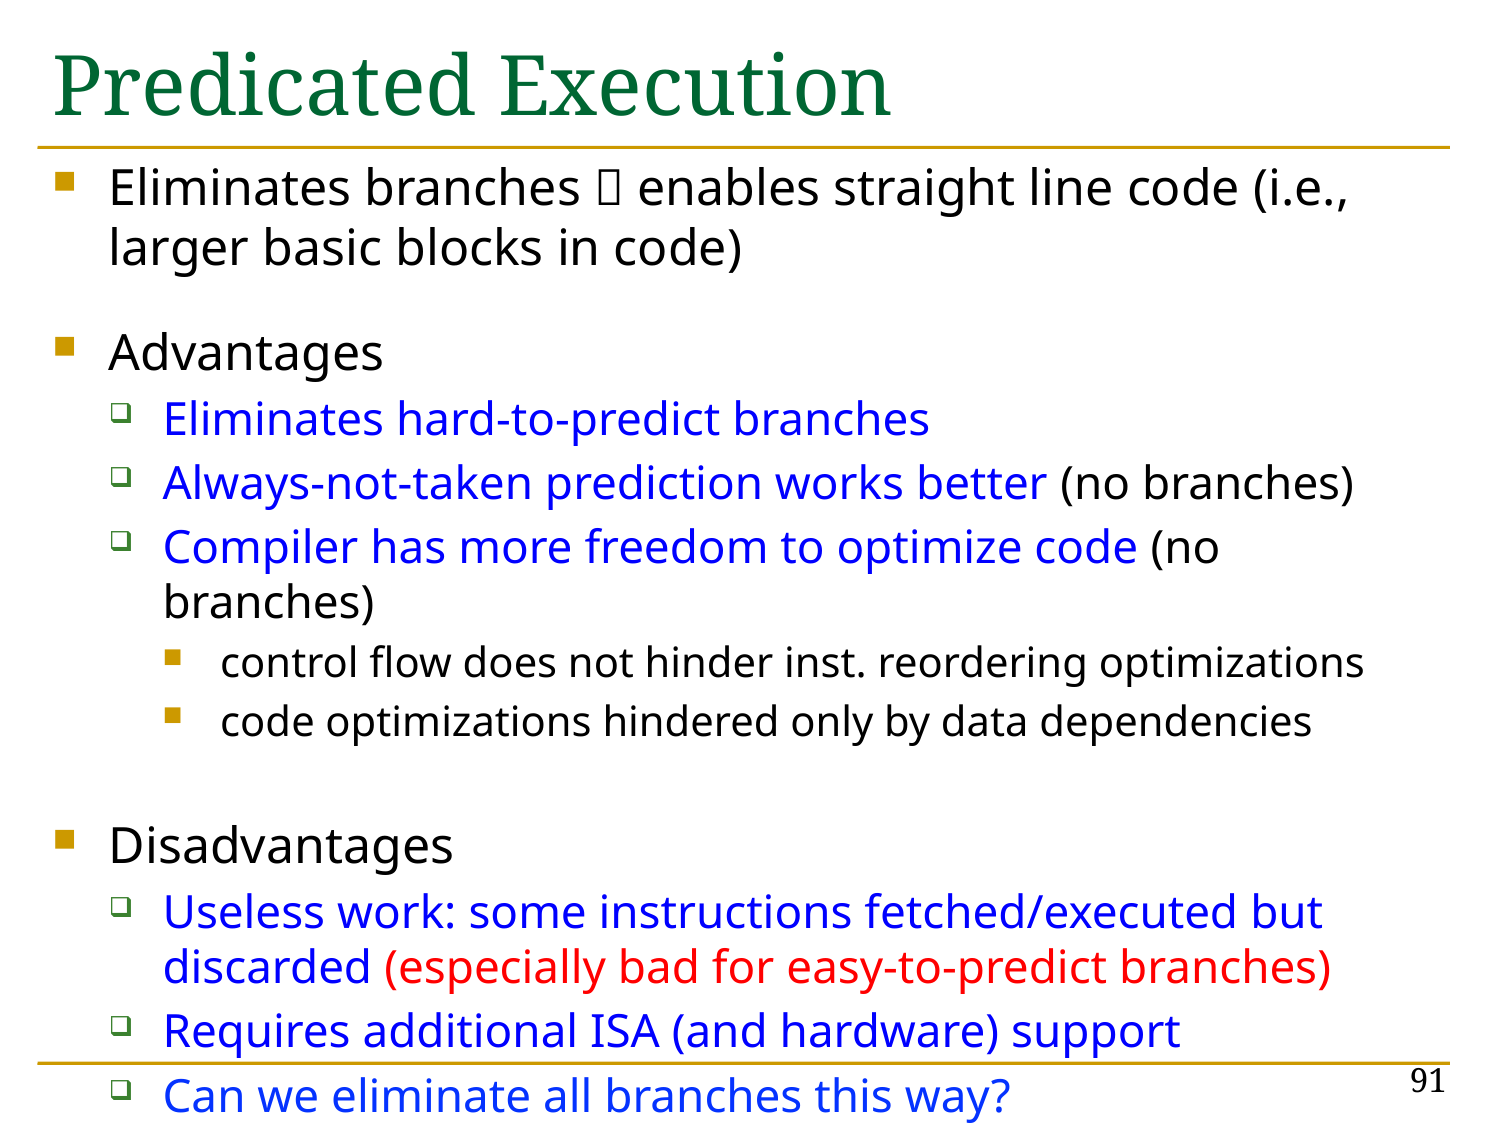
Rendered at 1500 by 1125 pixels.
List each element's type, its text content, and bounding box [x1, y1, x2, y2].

title Predicated Execution [37, 24, 1450, 147]
list Eliminates branches  enables straight line code (i.e., larger basic blocks in code) Advantages Eliminates hard-to-predict branches Always-not-taken prediction works better (no branches) Compiler has more freedom to optimize code (no branches) control flow does not hinder inst. reordering optimizations code optimizations hindered only by data dependencies Disadvantages Useless work: some instructions fetched/executed but discarded (especially bad for easy-to-predict branches) Requires additional ISA (and hardware) support Can we eliminate all branches this way? [37, 147, 1450, 1000]
slide_number 91 [1111, 1036, 1462, 1112]
